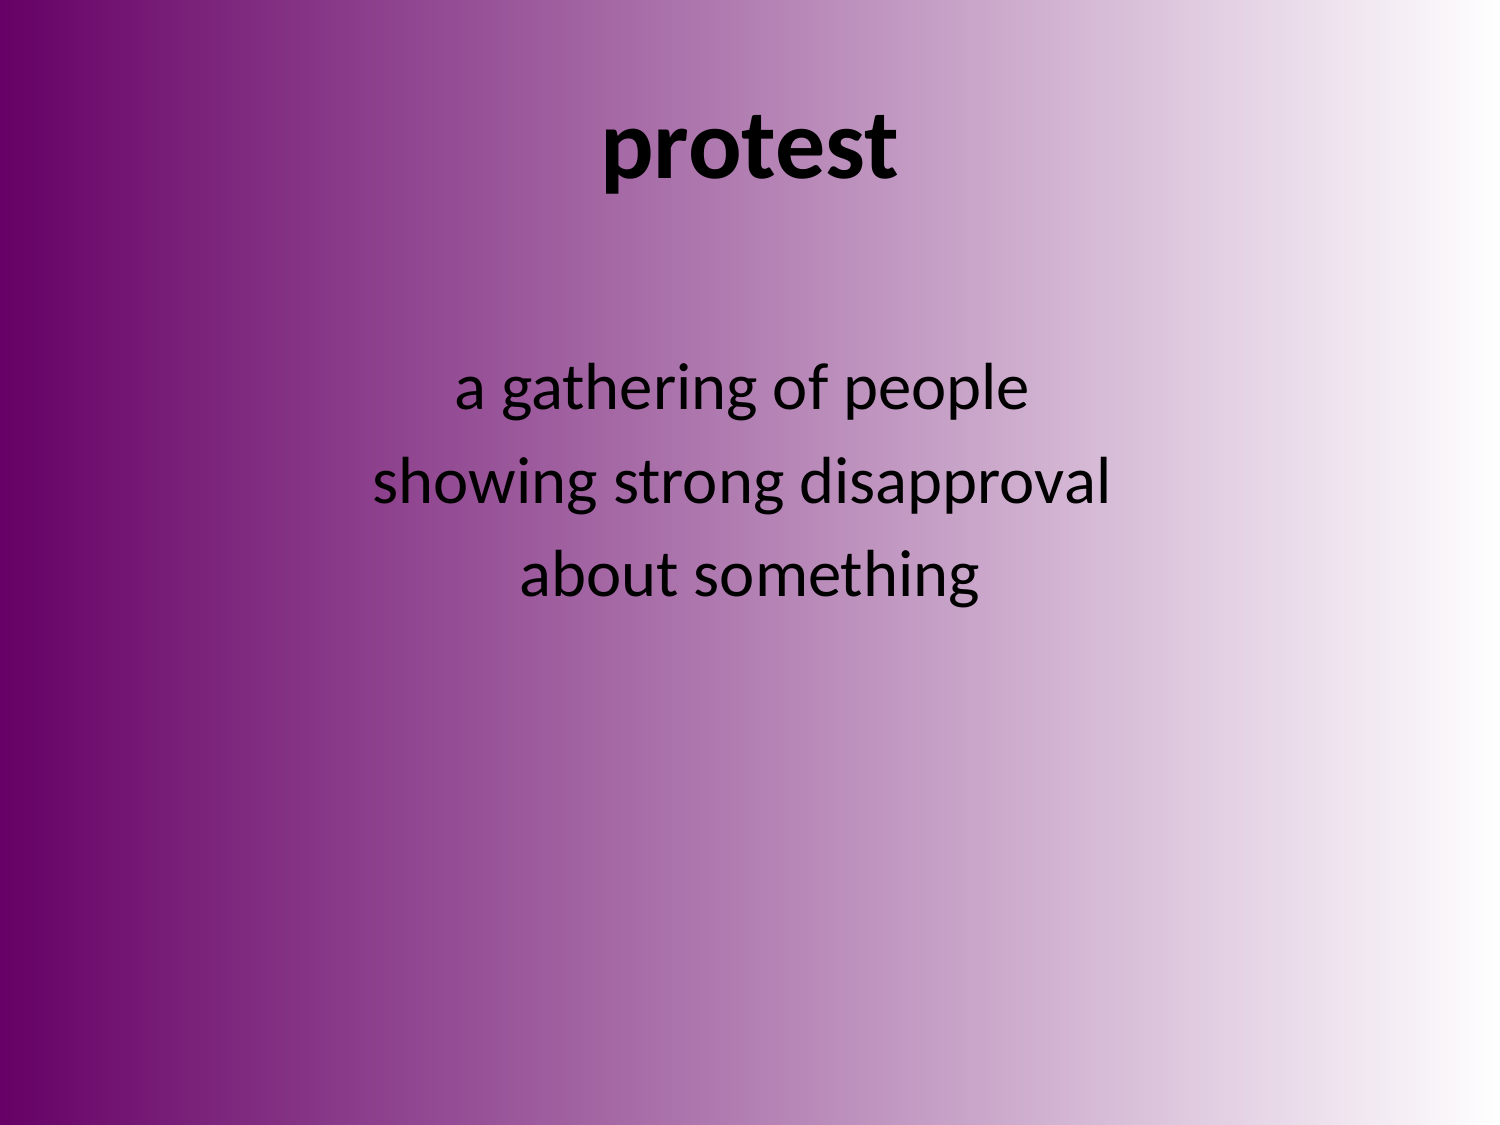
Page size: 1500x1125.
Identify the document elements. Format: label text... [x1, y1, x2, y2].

title protest [75, 45, 1425, 233]
list a gathering of people showing strong disapproval about something [75, 335, 1425, 1078]
